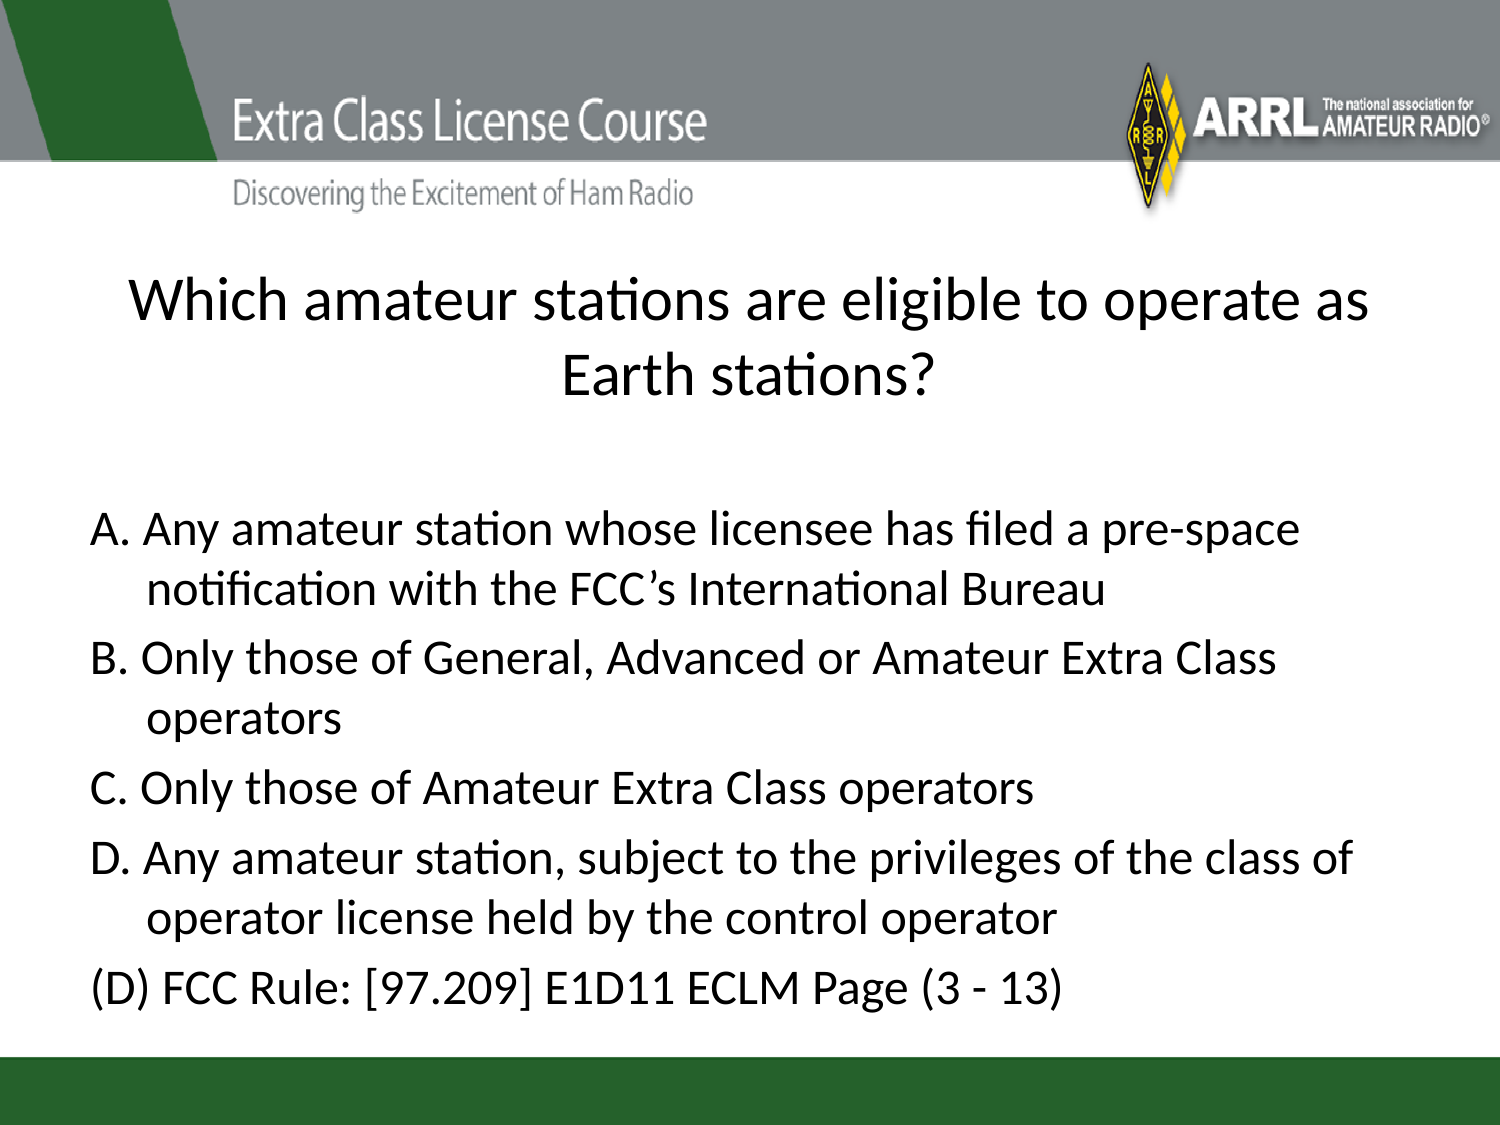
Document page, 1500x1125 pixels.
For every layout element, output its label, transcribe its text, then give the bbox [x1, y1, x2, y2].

title Which amateur stations are eligible to operate as Earth stations? [75, 250, 1425, 437]
list A. Any amateur station whose licensee has filed a pre-space notification with the FCC’s International Bureau B. Only those of General, Advanced or Amateur Extra Class operators C. Only those of Amateur Extra Class operators D. Any amateur station, subject to the privileges of the class of operator license held by the control operator (D) FCC Rule: [97.209] E1D11 ECLM Page (3 - 13) [75, 487, 1425, 1005]
picture [0, 0, 1500, 1125]
